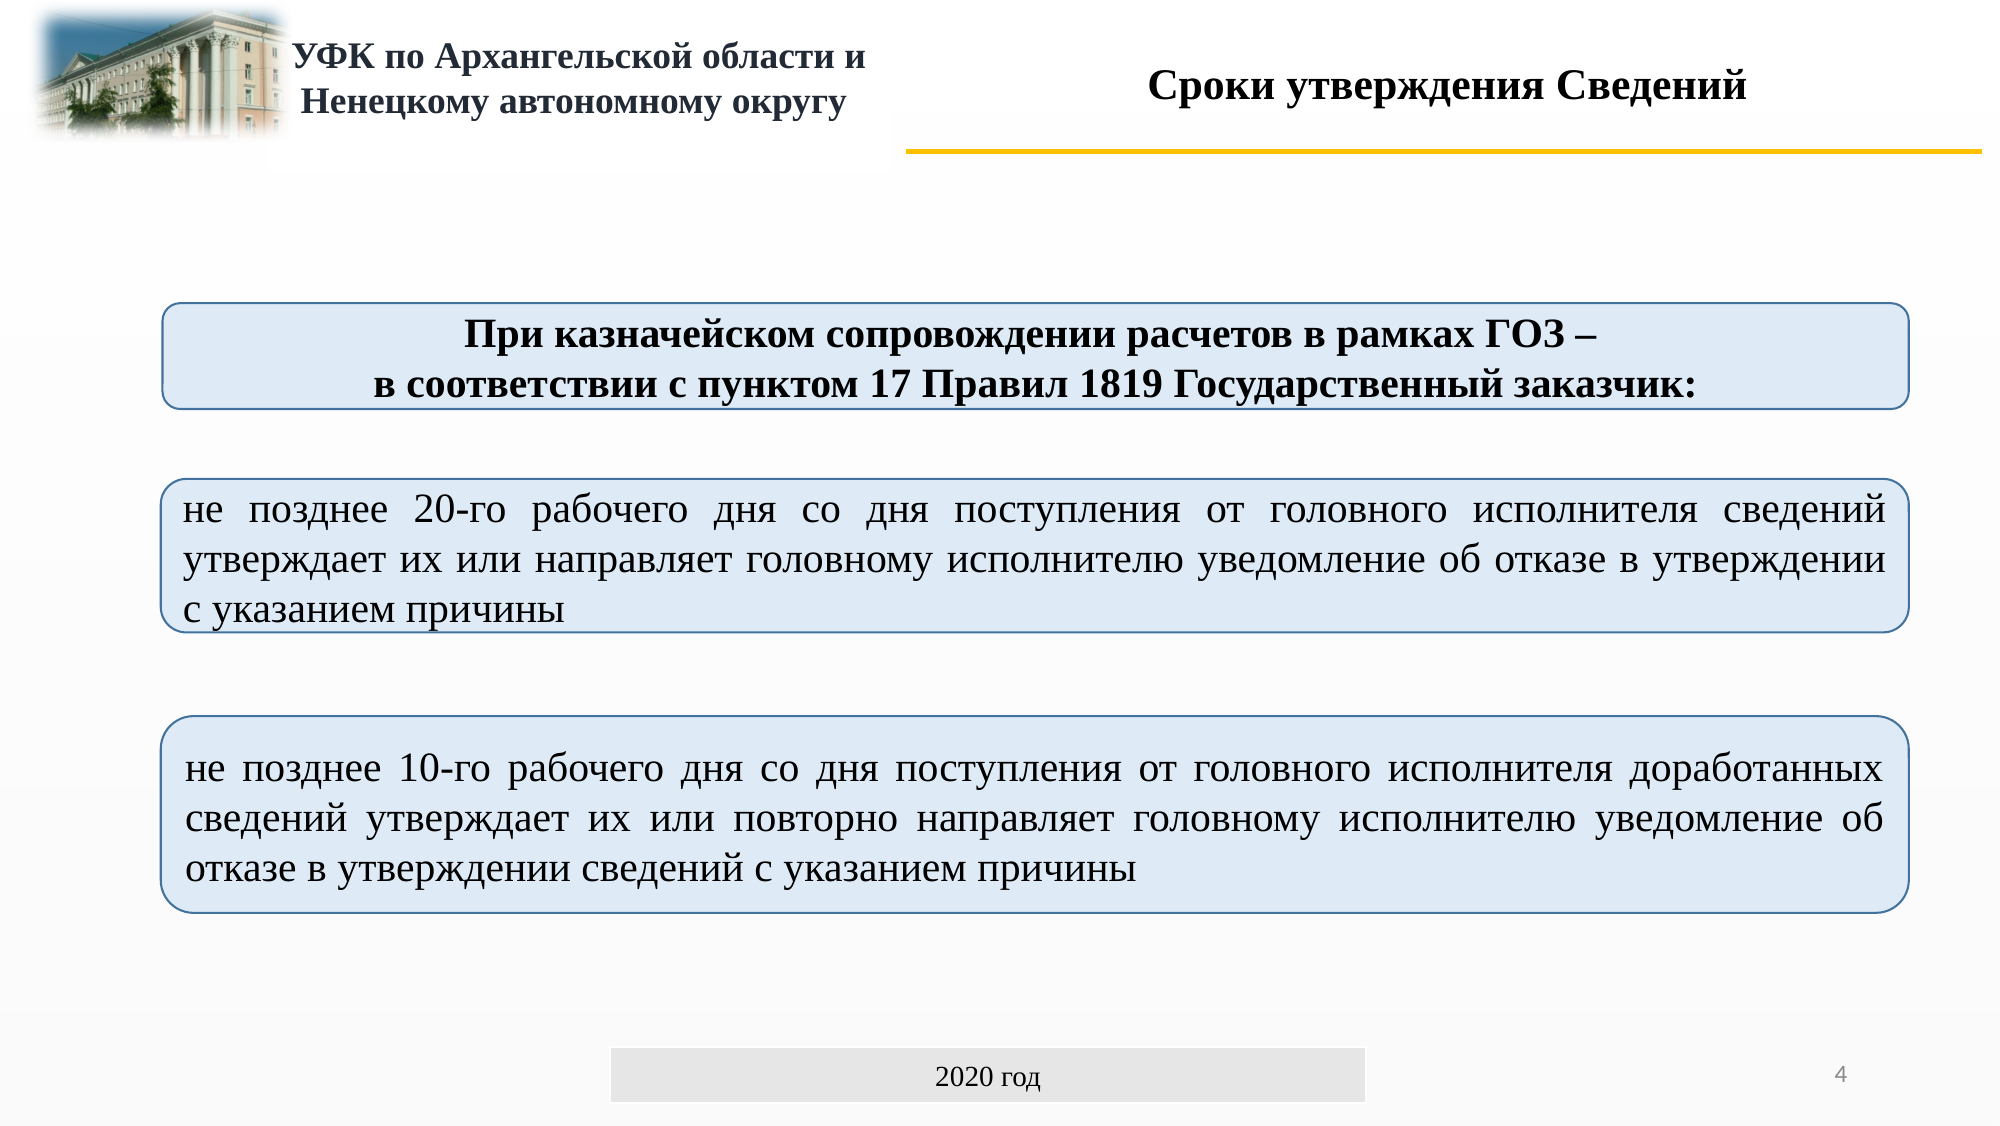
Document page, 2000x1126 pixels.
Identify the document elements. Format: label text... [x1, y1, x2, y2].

text_box не позднее 10-го рабочего дня со дня поступления от головного исполнителя доработанных сведений утверждает их или повторно направляет головному исполнителю уведомление об отказе в утверждении сведений с указанием причины [159, 715, 1910, 914]
text_box УФК по Архангельской области и Ненецкому автономному округу [267, 42, 890, 174]
slide_number 4 [1412, 1042, 1863, 1103]
text_box 2020 год [609, 1046, 1367, 1104]
text_box не позднее 20-го рабочего дня со дня поступления от головного исполнителя сведений утверждает их или направляет головному исполнителю уведомление об отказе в утверждении с указанием причины [159, 477, 1910, 634]
text_box При казначейском сопровождении расчетов в рамках ГОЗ – в соответствии с пунктом 17 Правил 1819 Государственный заказчик: [161, 302, 1910, 411]
text_box Сроки утверждения Сведений [906, 47, 2000, 118]
picture [27, 0, 294, 144]
